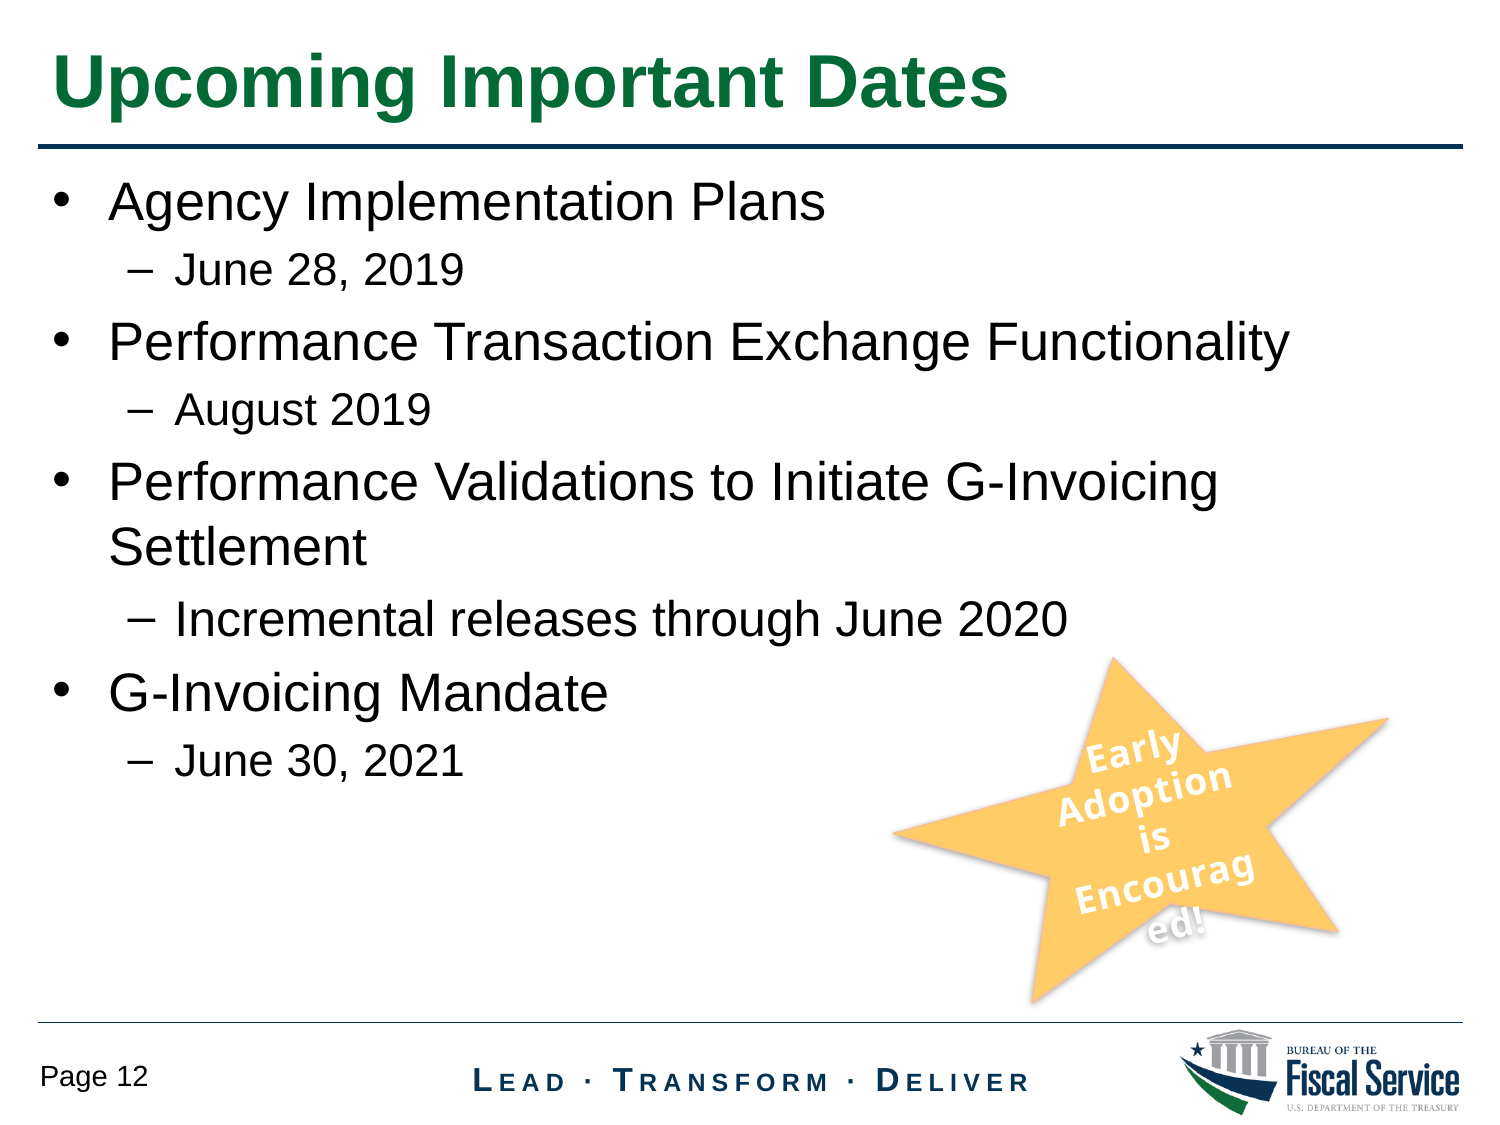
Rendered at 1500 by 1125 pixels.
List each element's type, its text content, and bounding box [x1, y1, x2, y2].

list Upcoming Important Dates [37, 24, 1463, 138]
list Agency Implementation Plans June 28, 2019 Performance Transaction Exchange Functionality August 2019 Performance Validations to Initiate G-Invoicing Settlement Incremental releases through June 2020 G-Invoicing Mandate June 30, 2021 [37, 158, 1463, 825]
picture [1175, 1026, 1463, 1118]
text_box Early Adoption is Encouraged! [892, 657, 1390, 1004]
